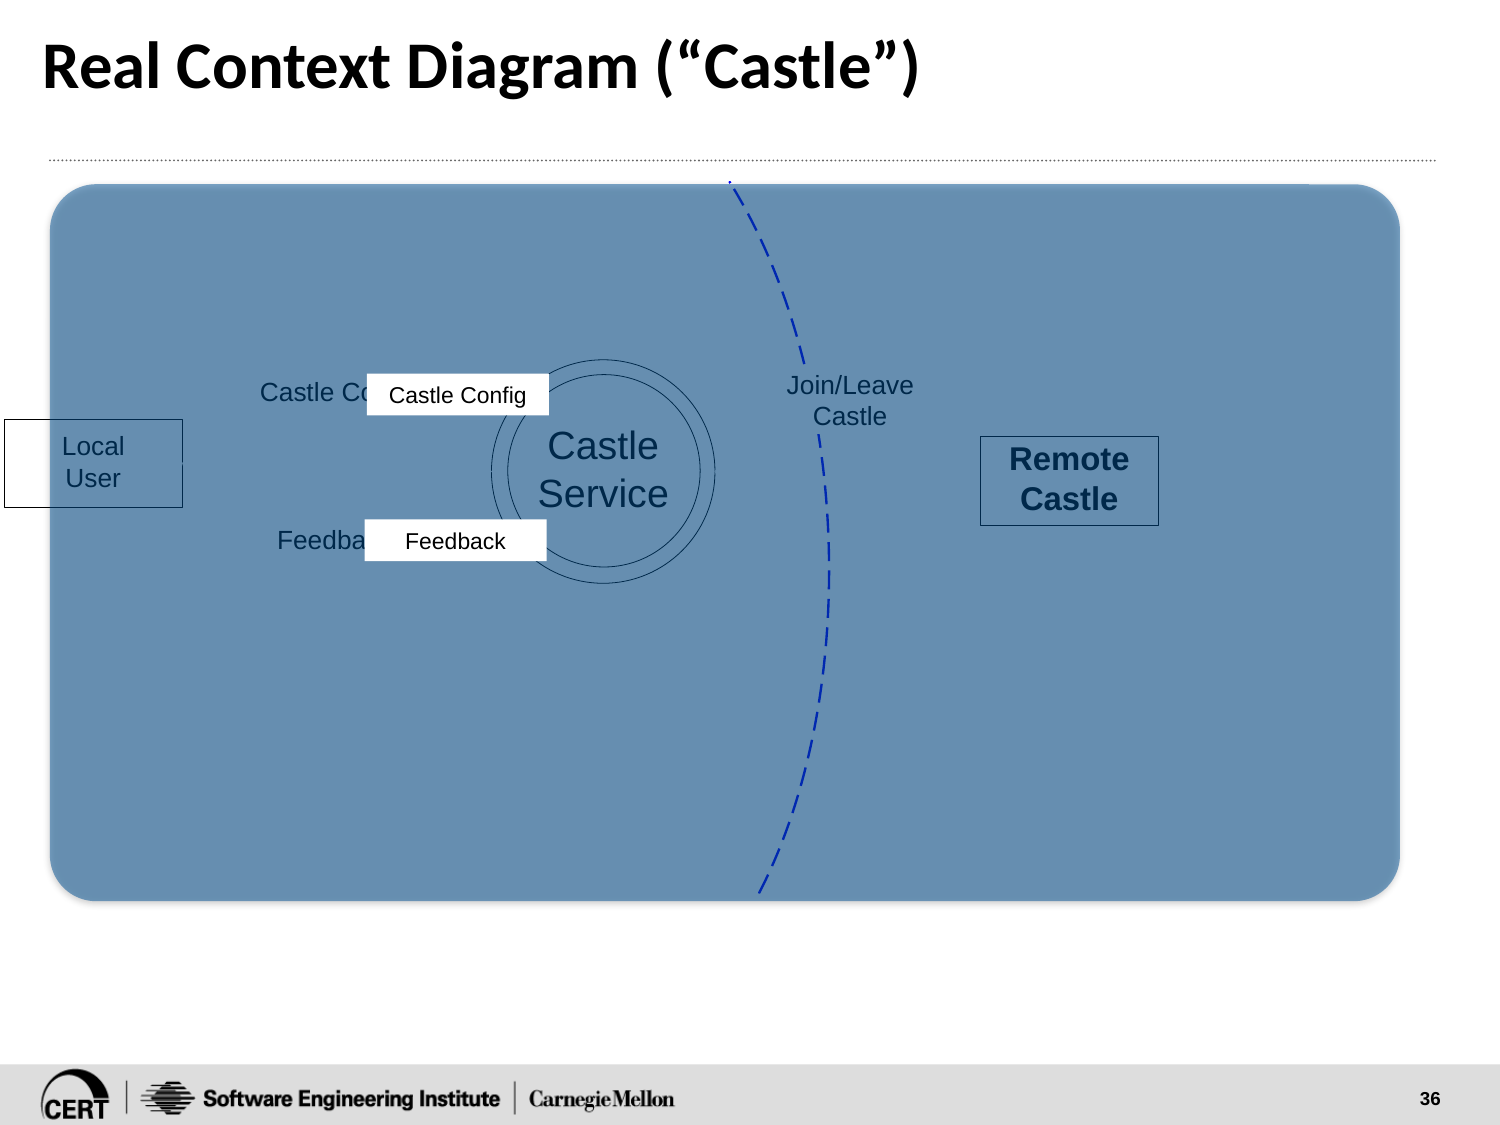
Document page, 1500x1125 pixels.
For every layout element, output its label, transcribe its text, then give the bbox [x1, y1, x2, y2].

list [0, 174, 1240, 899]
text_box [1242, 183, 1401, 902]
title Real Context Diagram (“Castle”) [42, 37, 1434, 155]
picture [24, 1065, 688, 1125]
